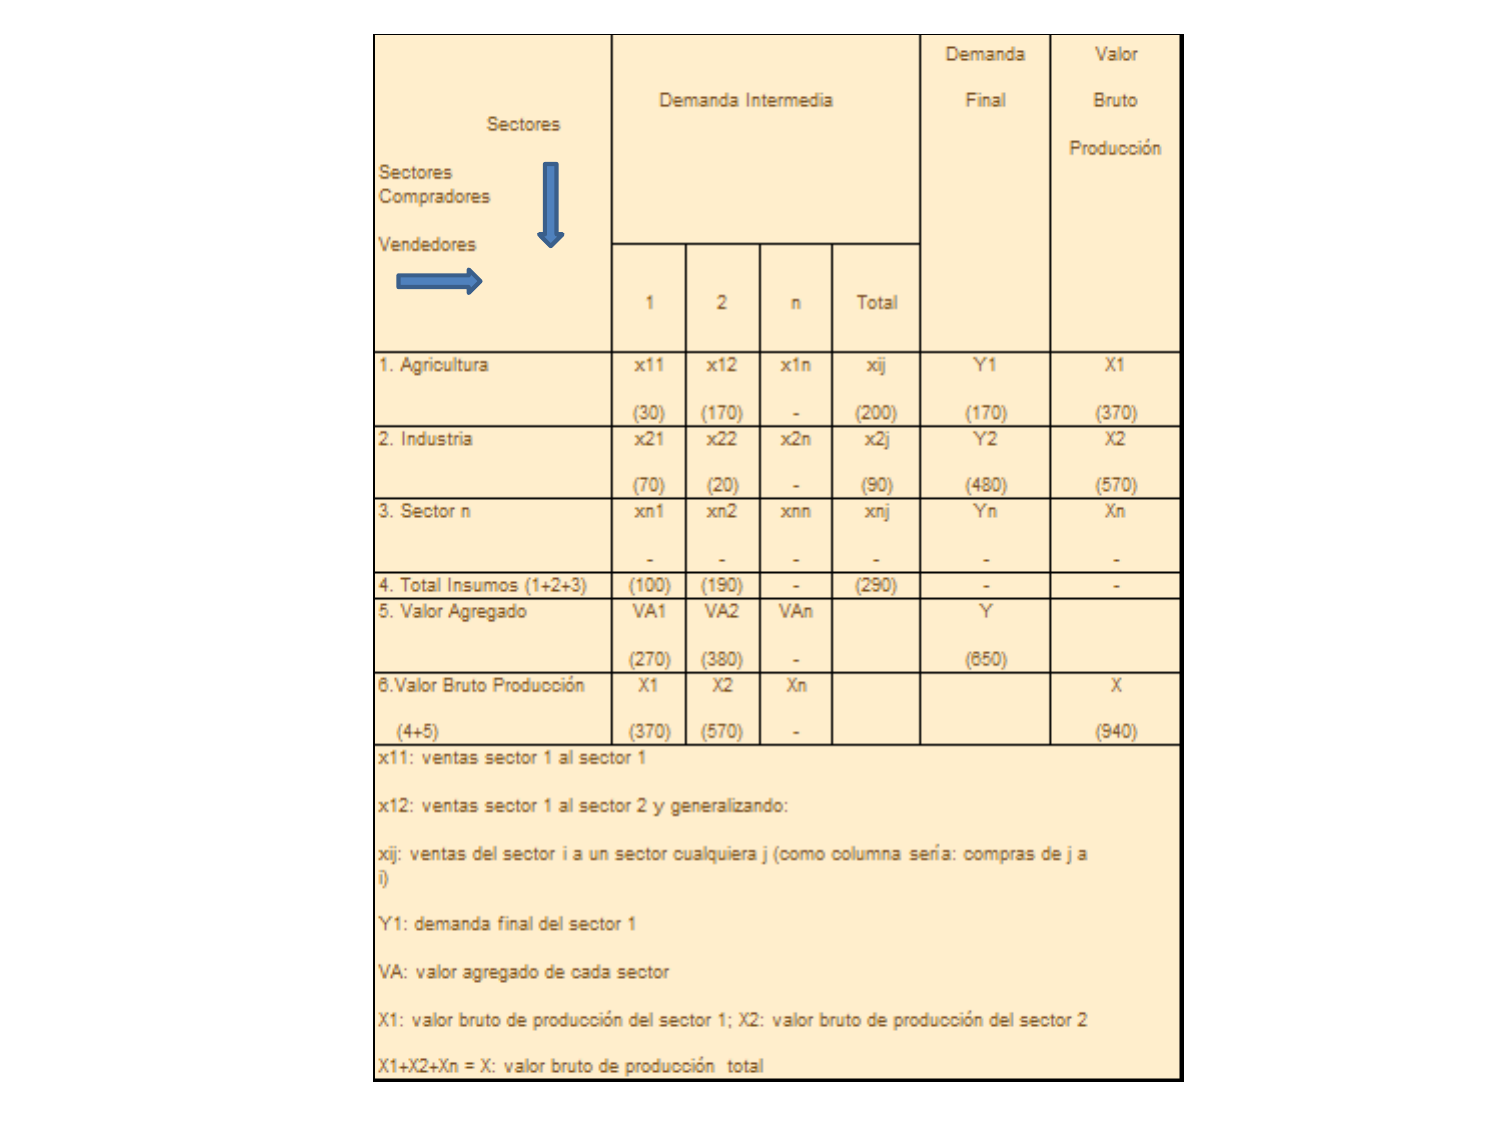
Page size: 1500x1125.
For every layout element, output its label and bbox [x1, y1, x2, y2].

text_box [374, 34, 1183, 1081]
